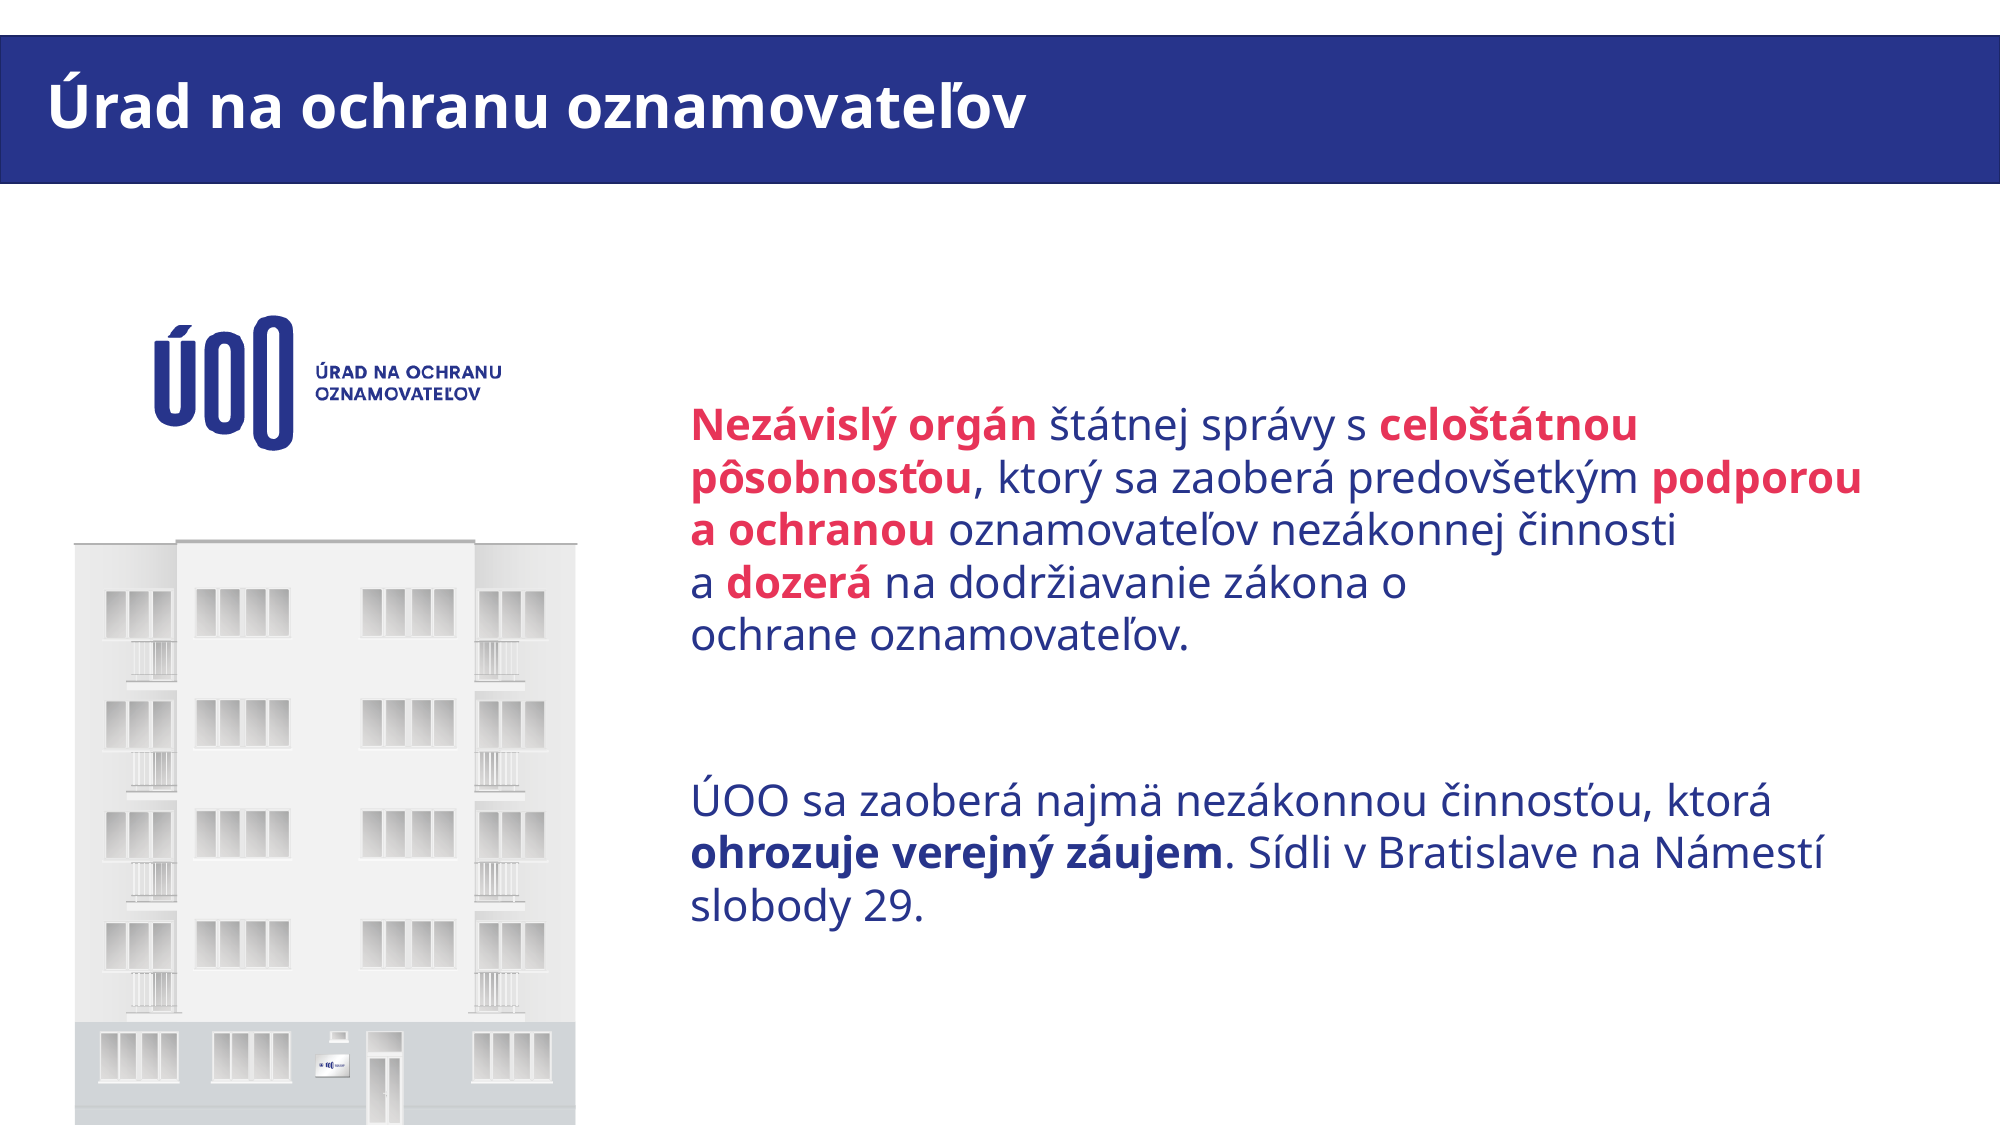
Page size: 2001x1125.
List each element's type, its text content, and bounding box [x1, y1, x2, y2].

subtitle Nezávislý orgán štátnej správy s celoštátnou pôsobnosťou, ktorý sa zaoberá predovšetkým podporou a ochranou oznamovateľov nezákonnej činnosti a dozerá na dodržiavanie zákona o ochrane oznamovateľov. ÚOO sa zaoberá najmä nezákonnou činnosťou, ktorá ohrozuje verejný záujem. Sídli v Bratislave na Námestí slobody 29. [684, 562, 1873, 931]
text_box Úrad na ochranu oznamovateľov [0, 35, 2000, 184]
picture [39, 257, 632, 1125]
